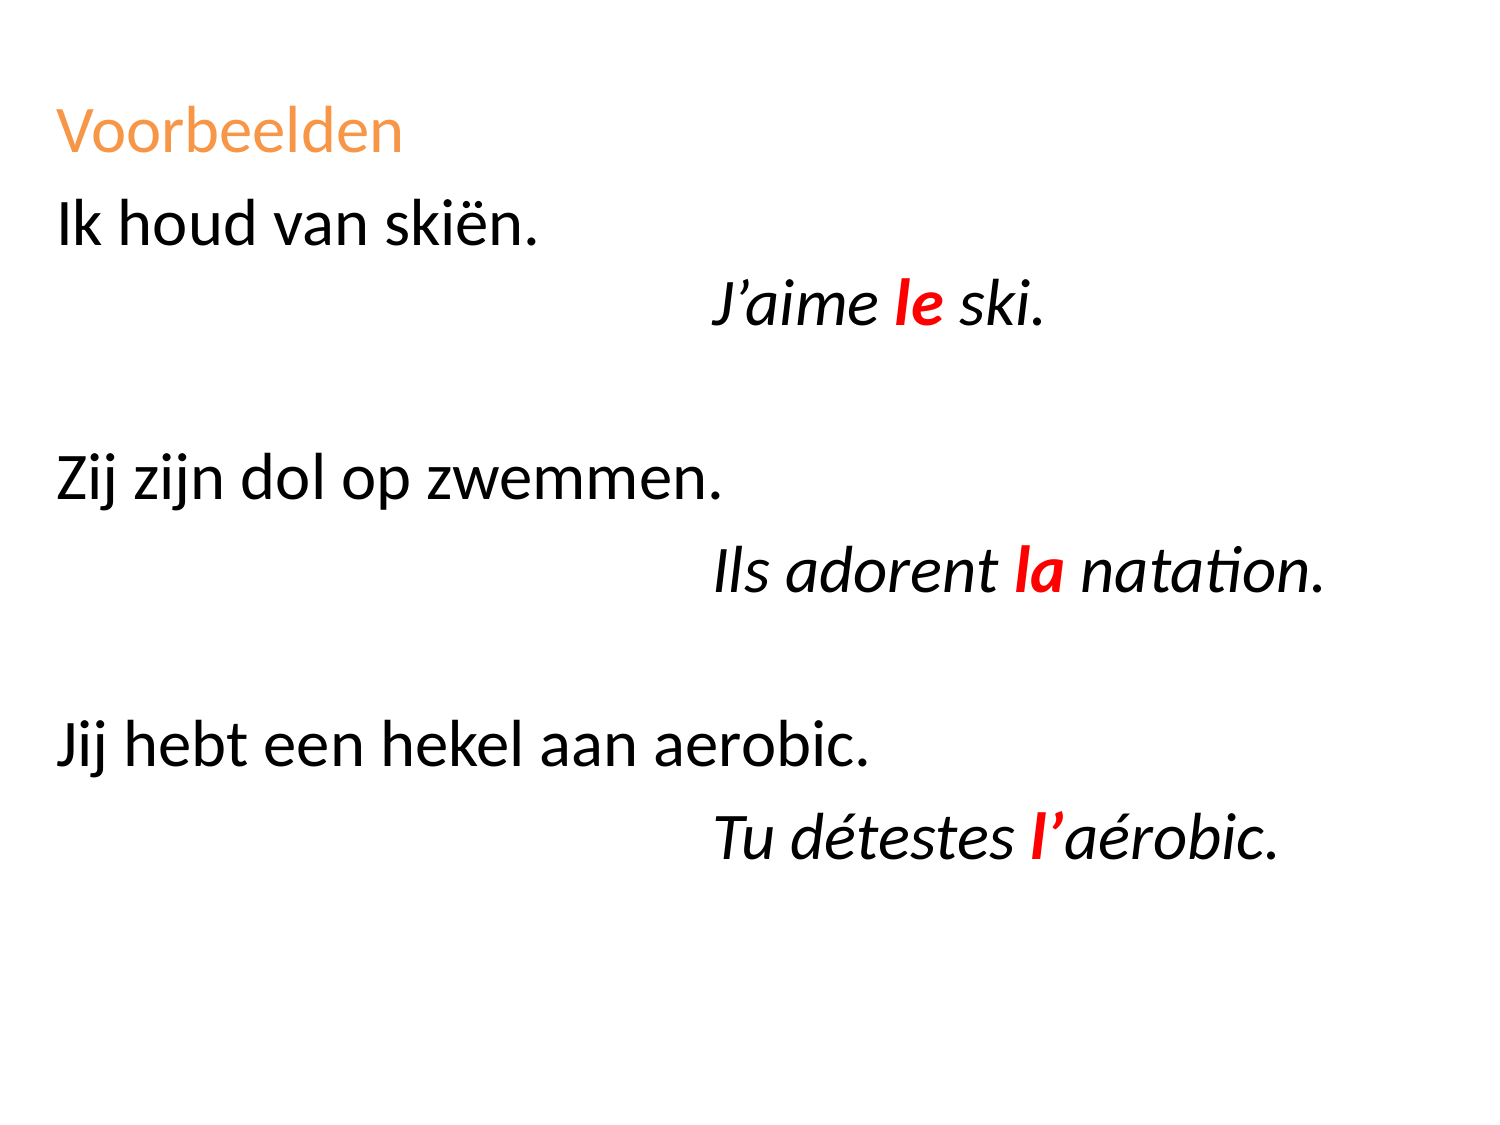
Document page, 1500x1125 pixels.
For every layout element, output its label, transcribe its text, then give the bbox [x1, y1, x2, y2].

text_box Voorbeelden Ik houd van skiën. J’aime le ski. Zij zijn dol op zwemmen. Ils adorent la natation. Jij hebt een hekel aan aerobic. Tu détestes l’aérobic. [41, 78, 1459, 1024]
